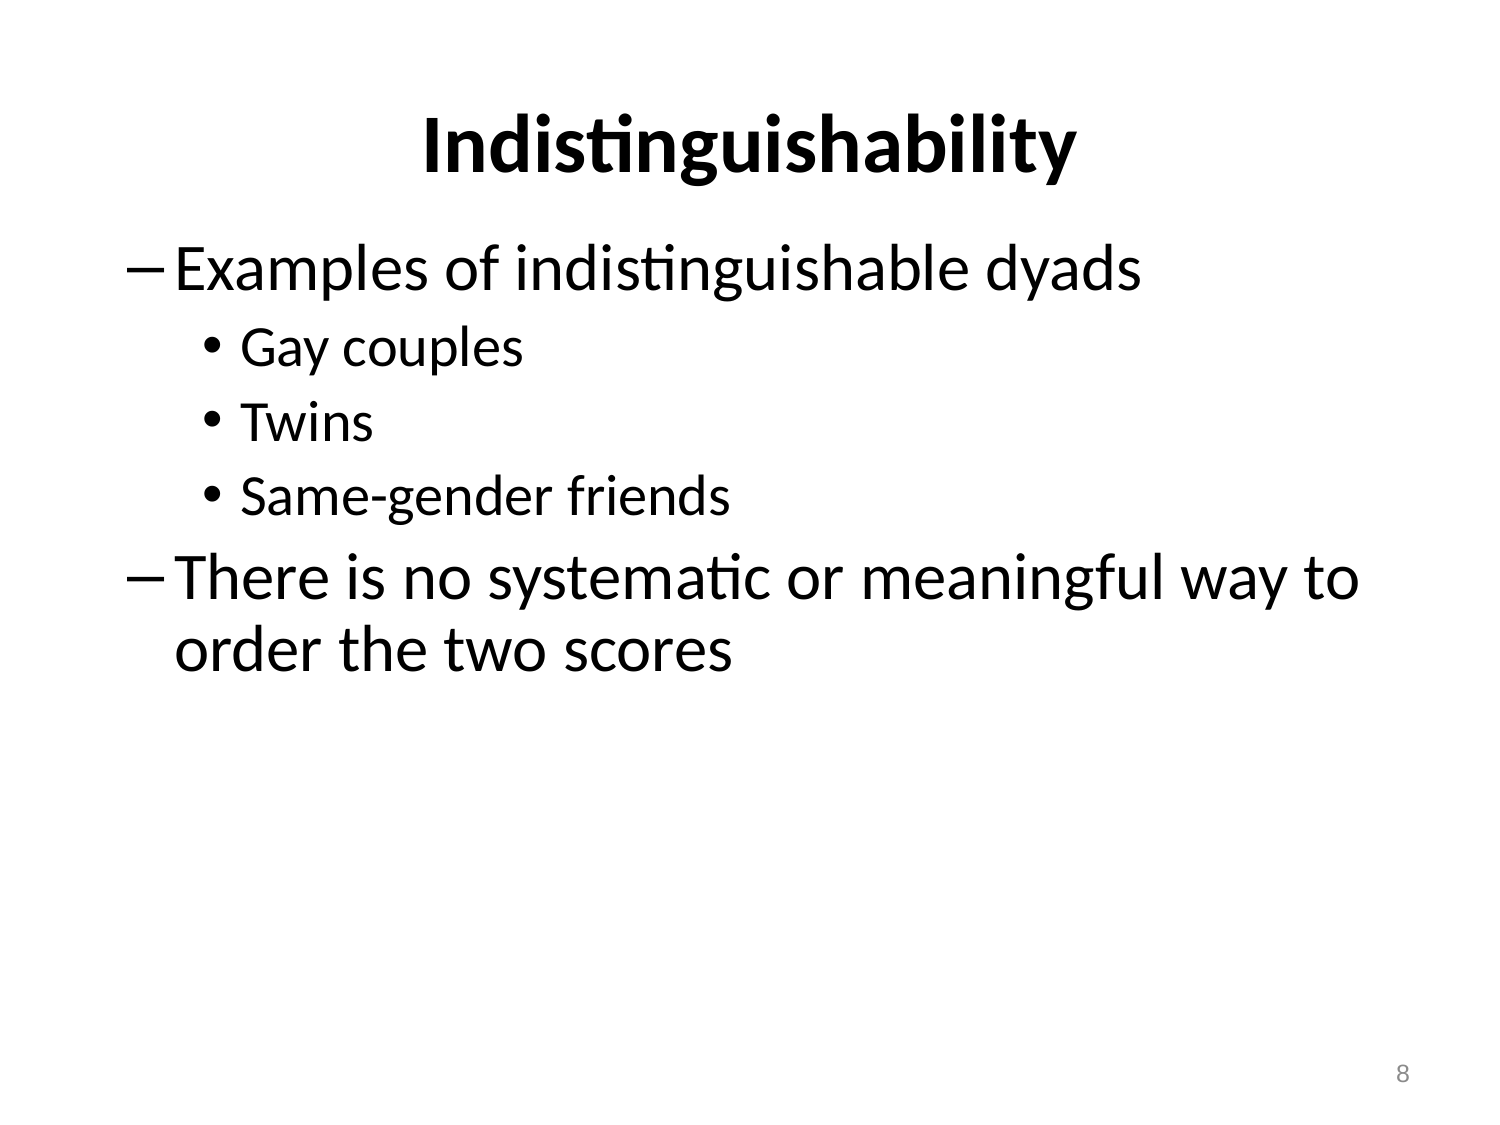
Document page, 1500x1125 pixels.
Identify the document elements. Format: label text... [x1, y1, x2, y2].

title Indistinguishability [0, 45, 1500, 233]
list Examples of indistinguishable dyads Gay couples Twins Same-gender friends There is no systematic or meaningful way to order the two scores [37, 224, 1468, 1125]
slide_number 8 [1074, 1042, 1425, 1103]
